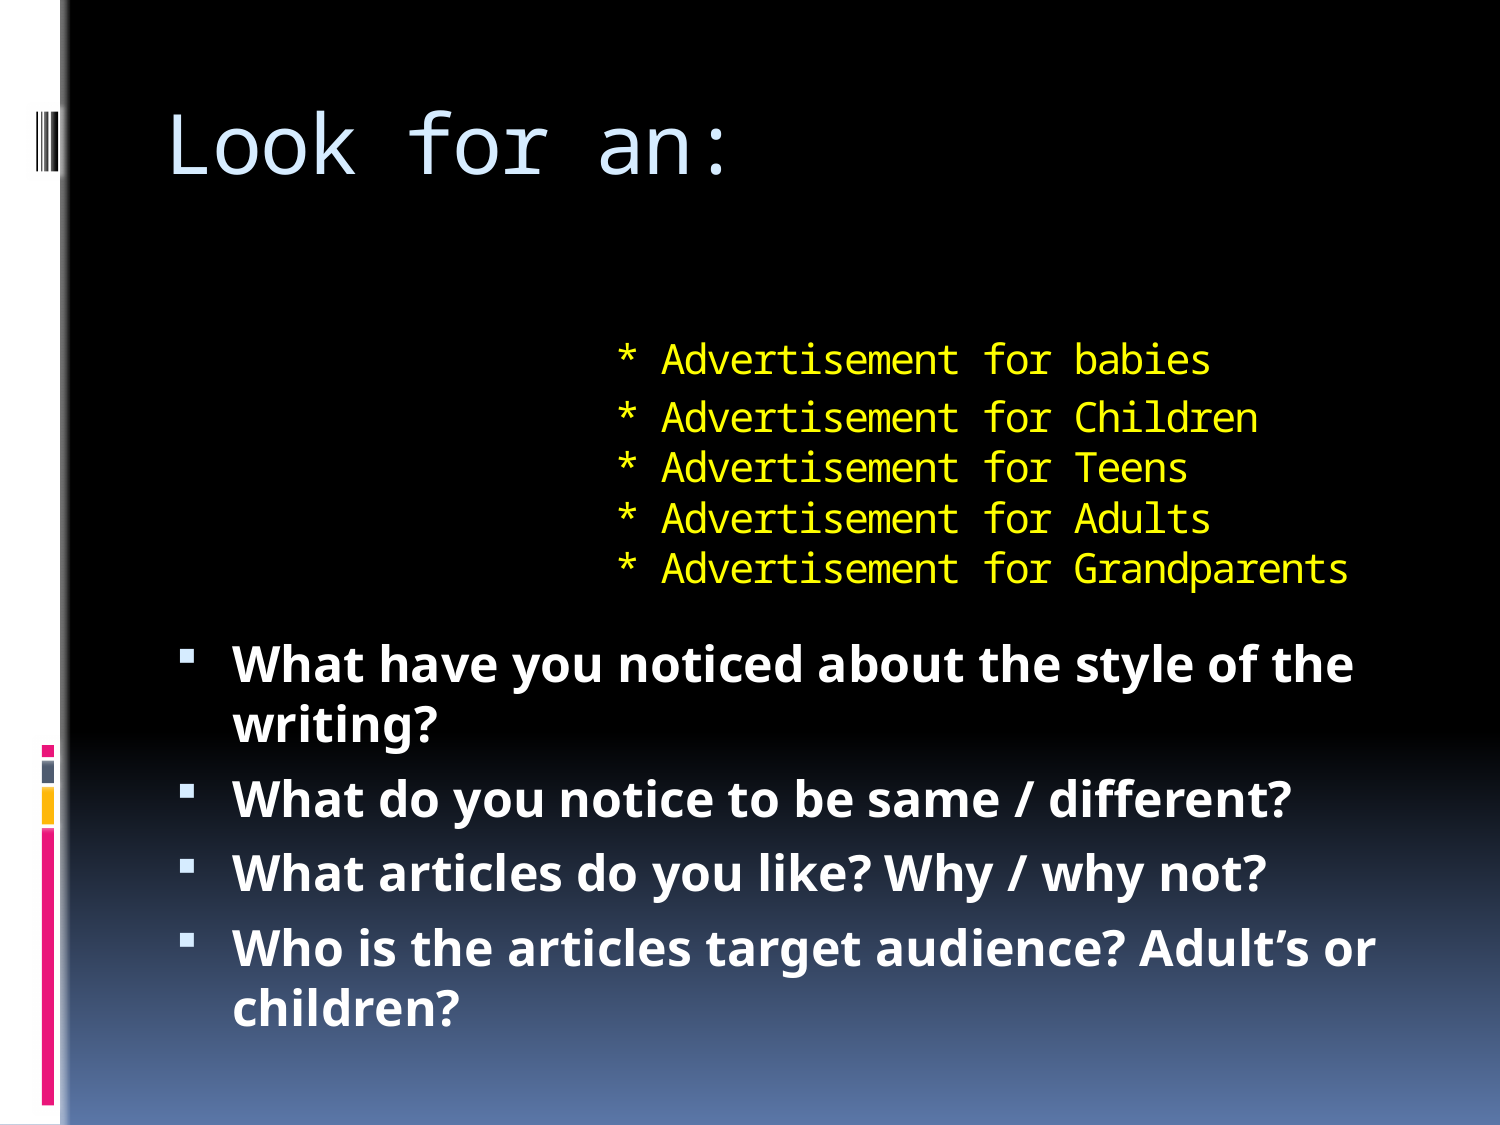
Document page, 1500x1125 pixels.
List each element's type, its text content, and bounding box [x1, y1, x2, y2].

title Look for an: * Advertisement for babies * Advertisement for Children * Advertisement for Teens * Advertisement for Adults * Advertisement for Grandparents [150, 83, 1425, 234]
list What have you noticed about the style of the writing? What do you notice to be same / different? What articles do you like? Why / why not? Who is the articles target audience? Adult’s or children? [150, 550, 1425, 1043]
